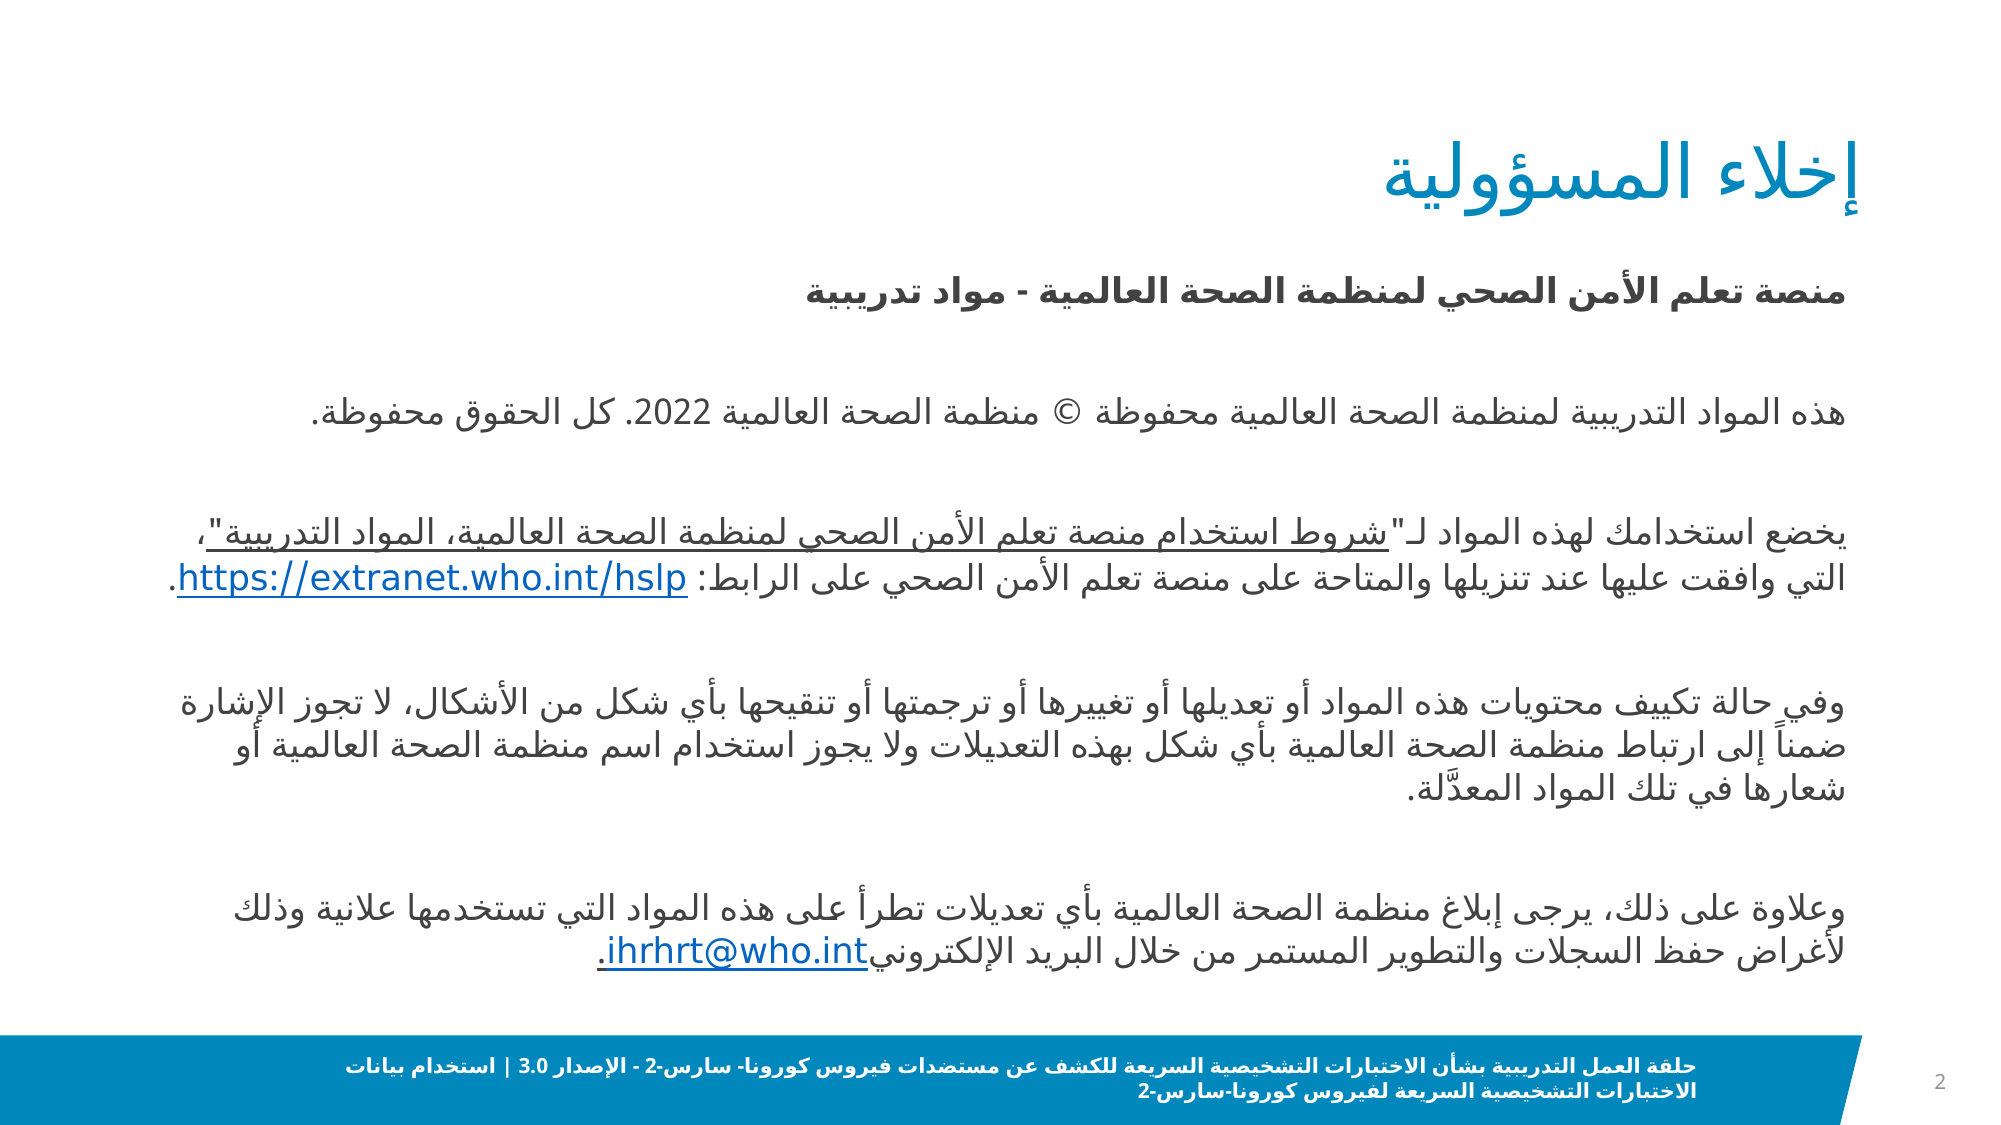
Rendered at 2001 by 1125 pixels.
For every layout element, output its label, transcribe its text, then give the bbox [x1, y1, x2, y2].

title إخلاء المسؤولية [137, 59, 1863, 215]
footer حلقة العمل التدريبية بشأن الاختبارات التشخيصية السريعة للكشف عن مستضدات فيروس كورونا- سارس-2 - الإصدار 3.0 | استخدام بيانات الاختبارات التشخيصية السريعة لفيروس كورونا-سارس-2 [302, 1036, 1698, 1119]
list منصة تعلم الأمن الصحي لمنظمة الصحة العالمية - مواد تدريبية هذه المواد التدريبية لمنظمة الصحة العالمية محفوظة © منظمة الصحة العالمية 2022. كل الحقوق محفوظة. يخضع استخدامك لهذه المواد لـ"شروط استخدام منصة تعلم الأمن الصحي لمنظمة الصحة العالمية، المواد التدريبية"، التي وافقت عليها عند تنزيلها والمتاحة على منصة تعلم الأمن الصحي على الرابط: https://extranet.who.int/hslp. وفي حالة تكييف محتويات هذه المواد أو تعديلها أو تغييرها أو ترجمتها أو تنقيحها بأي شكل من الأشكال، لا تجوز الإشارة ضمناً إلى ارتباط منظمة الصحة العالمية بأي شكل بهذه التعديلات ولا يجوز استخدام اسم منظمة الصحة العالمية أو شعارها في تلك المواد المعدَّلة. وعلاوة على ذلك، يرجى إبلاغ منظمة الصحة العالمية بأي تعديلات تطرأ على هذه المواد التي تستخدمها علانية وذلك لأغراض حفظ السجلات والتطوير المستمر من خلال البريد الإلكترونيihrhrt@who.int. [137, 260, 1863, 990]
slide_number 2 [1862, 1035, 1947, 1125]
